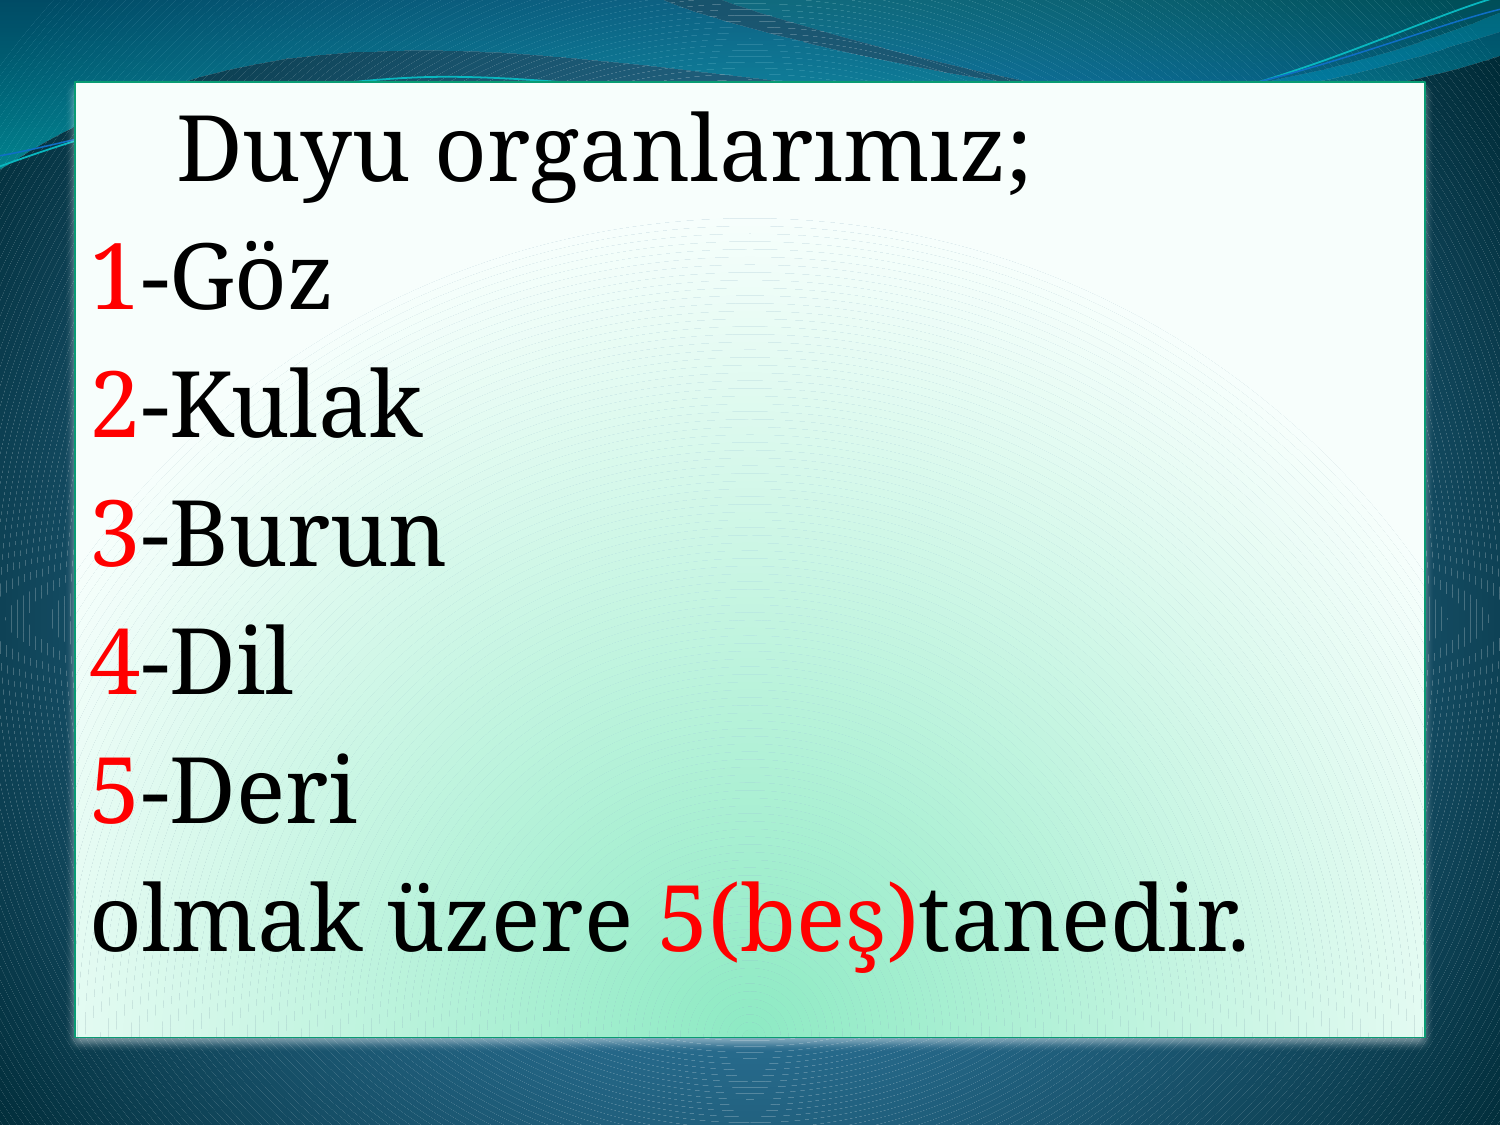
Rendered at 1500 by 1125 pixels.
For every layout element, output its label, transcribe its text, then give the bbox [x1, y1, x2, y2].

list Duyu organlarımız; 1-Göz 2-Kulak 3-Burun 4-Dil 5-Deri olmak üzere 5(beş)tanedir. [74, 81, 1426, 1038]
